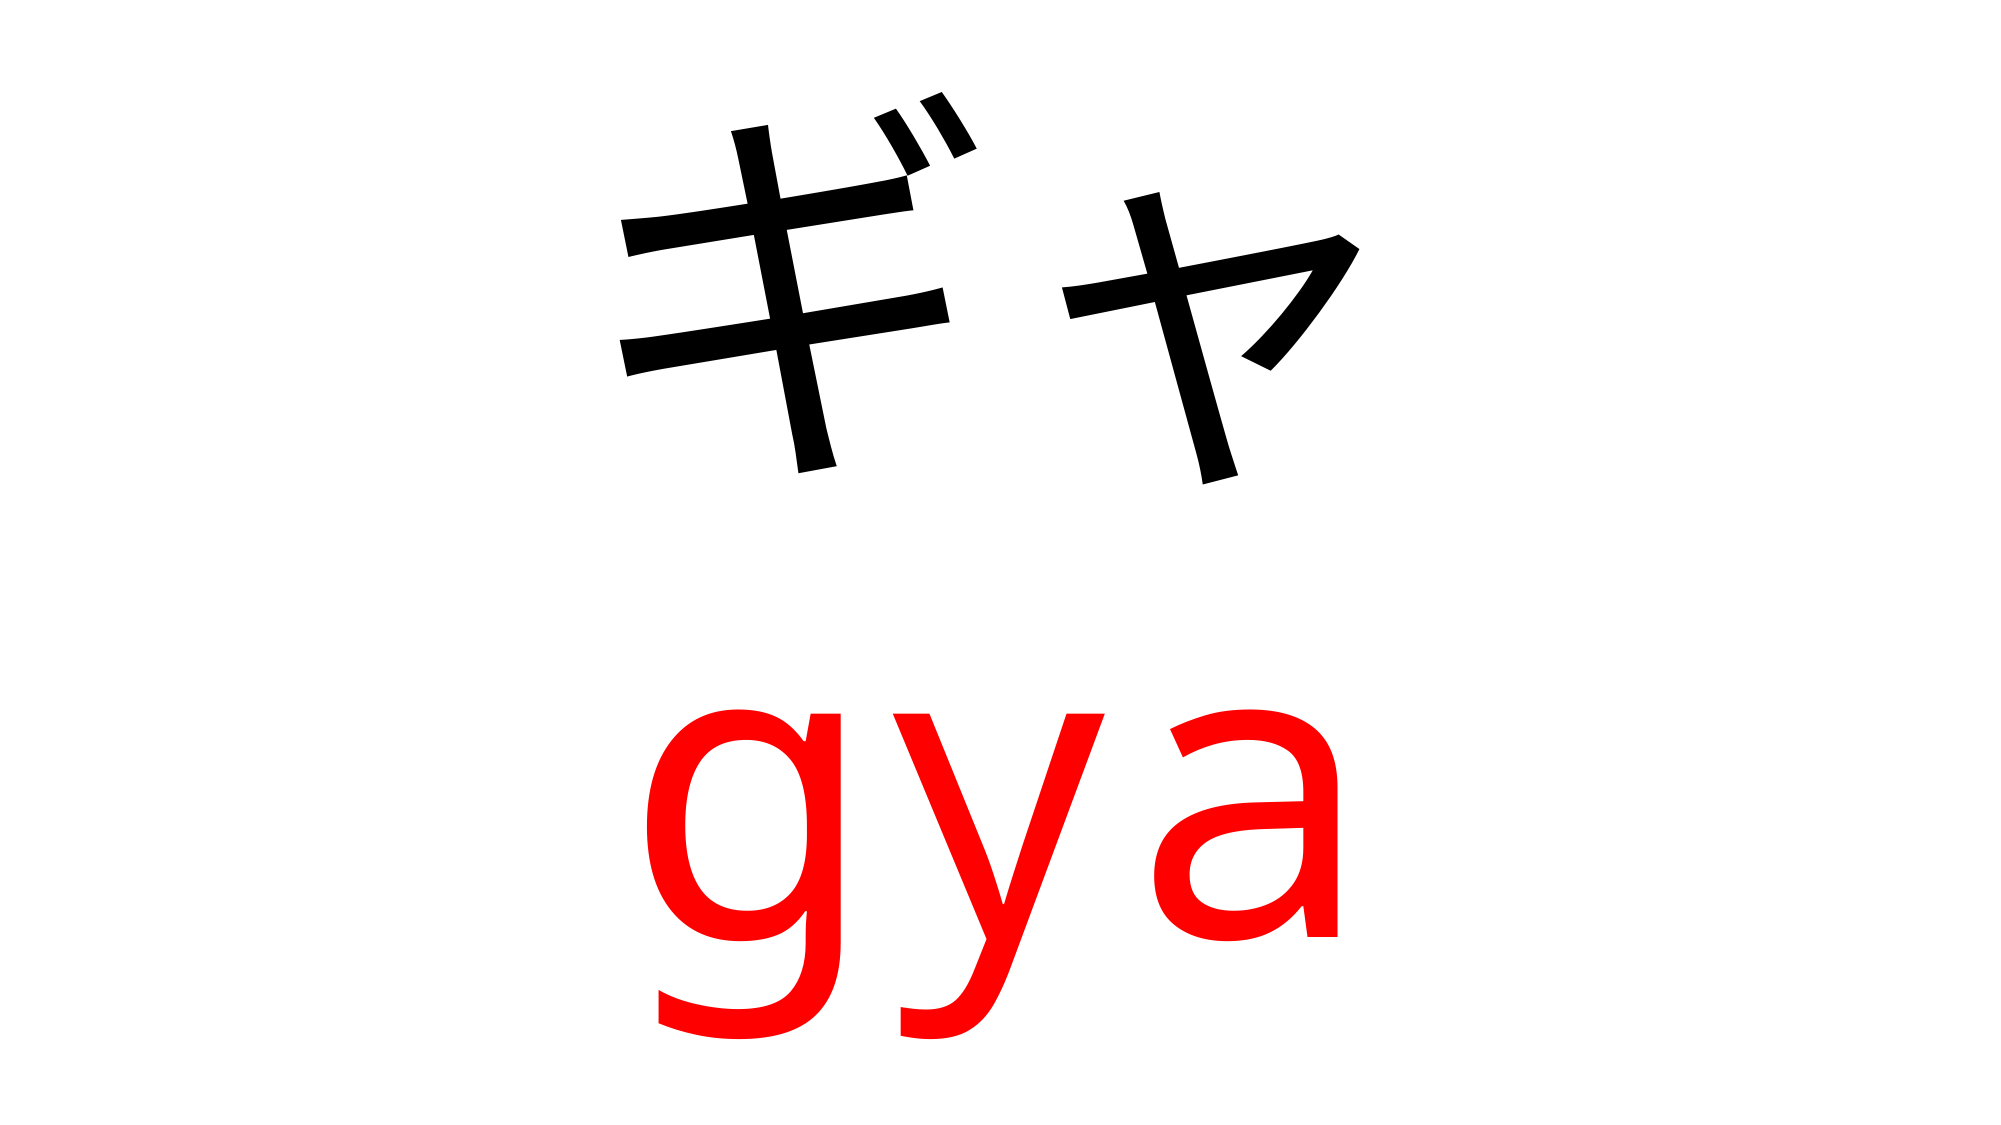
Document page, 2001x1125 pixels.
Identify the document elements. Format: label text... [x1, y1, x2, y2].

text_box gya [249, 562, 1750, 1036]
title ギャ [249, 71, 1750, 545]
